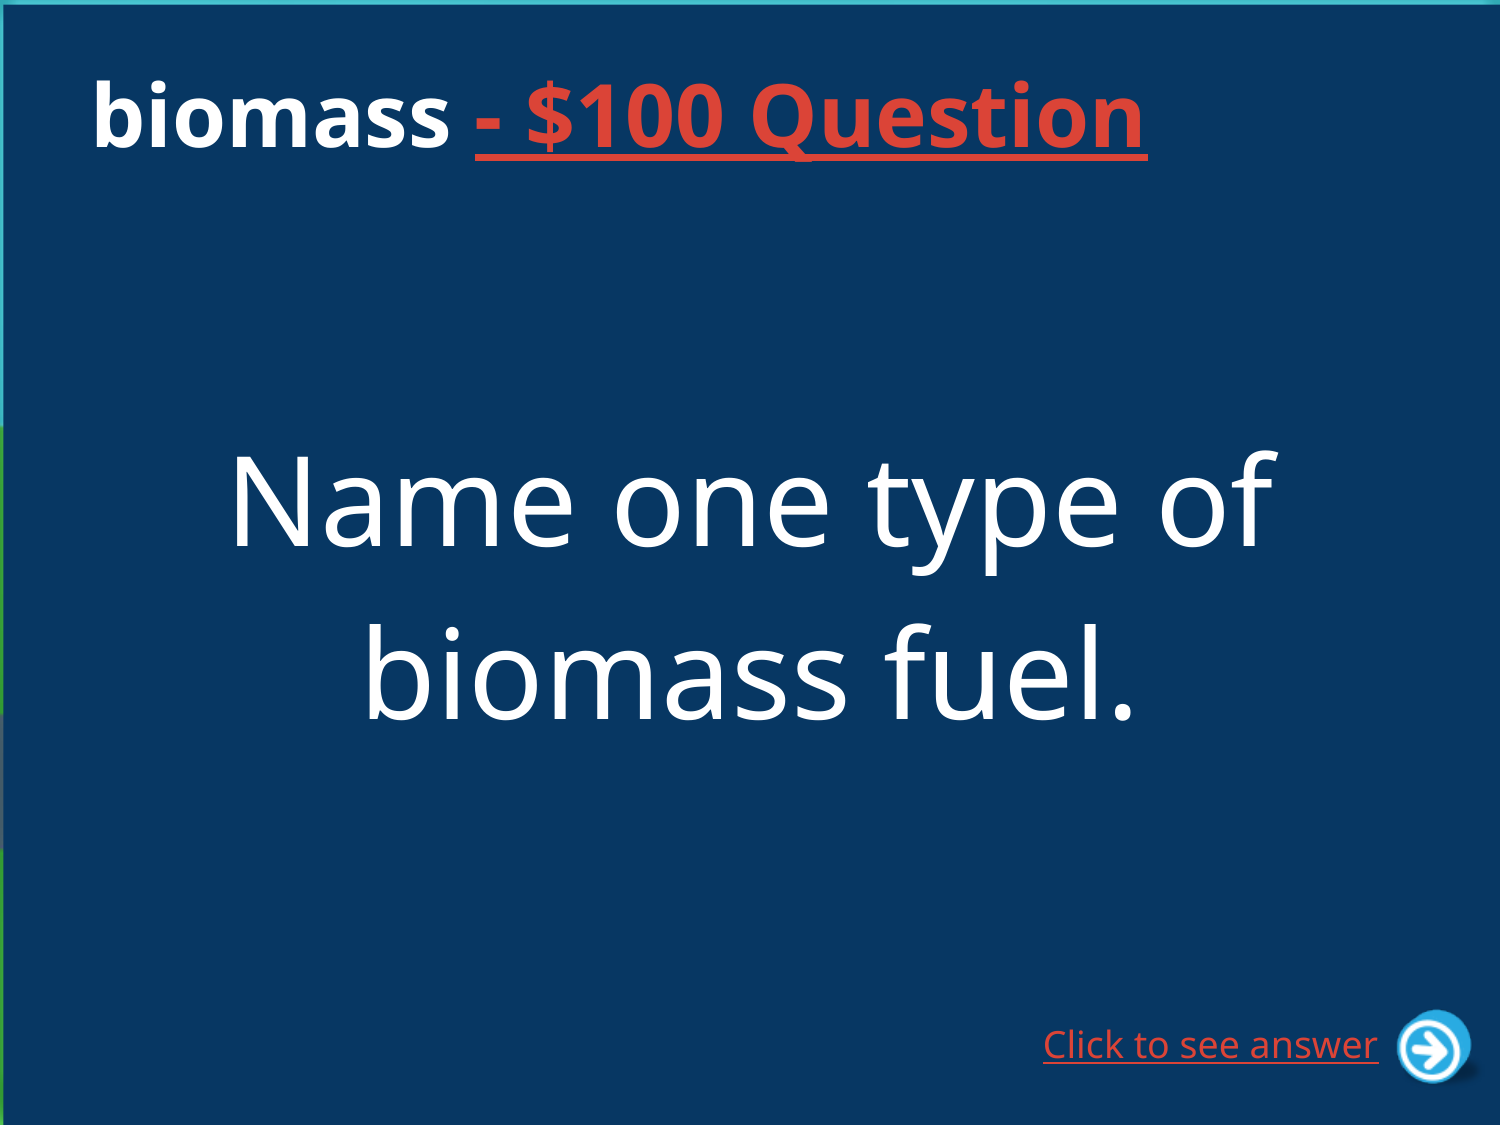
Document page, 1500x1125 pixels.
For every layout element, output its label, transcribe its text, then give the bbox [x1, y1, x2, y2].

list Name one type of biomass fuel. [75, 169, 1425, 976]
picture [1384, 996, 1485, 1097]
title biomass - $100 Question [75, 45, 1425, 169]
picture [0, 0, 1500, 1125]
text_box [3, 4, 1500, 1125]
text_box Click to see answer [984, 985, 1438, 1109]
